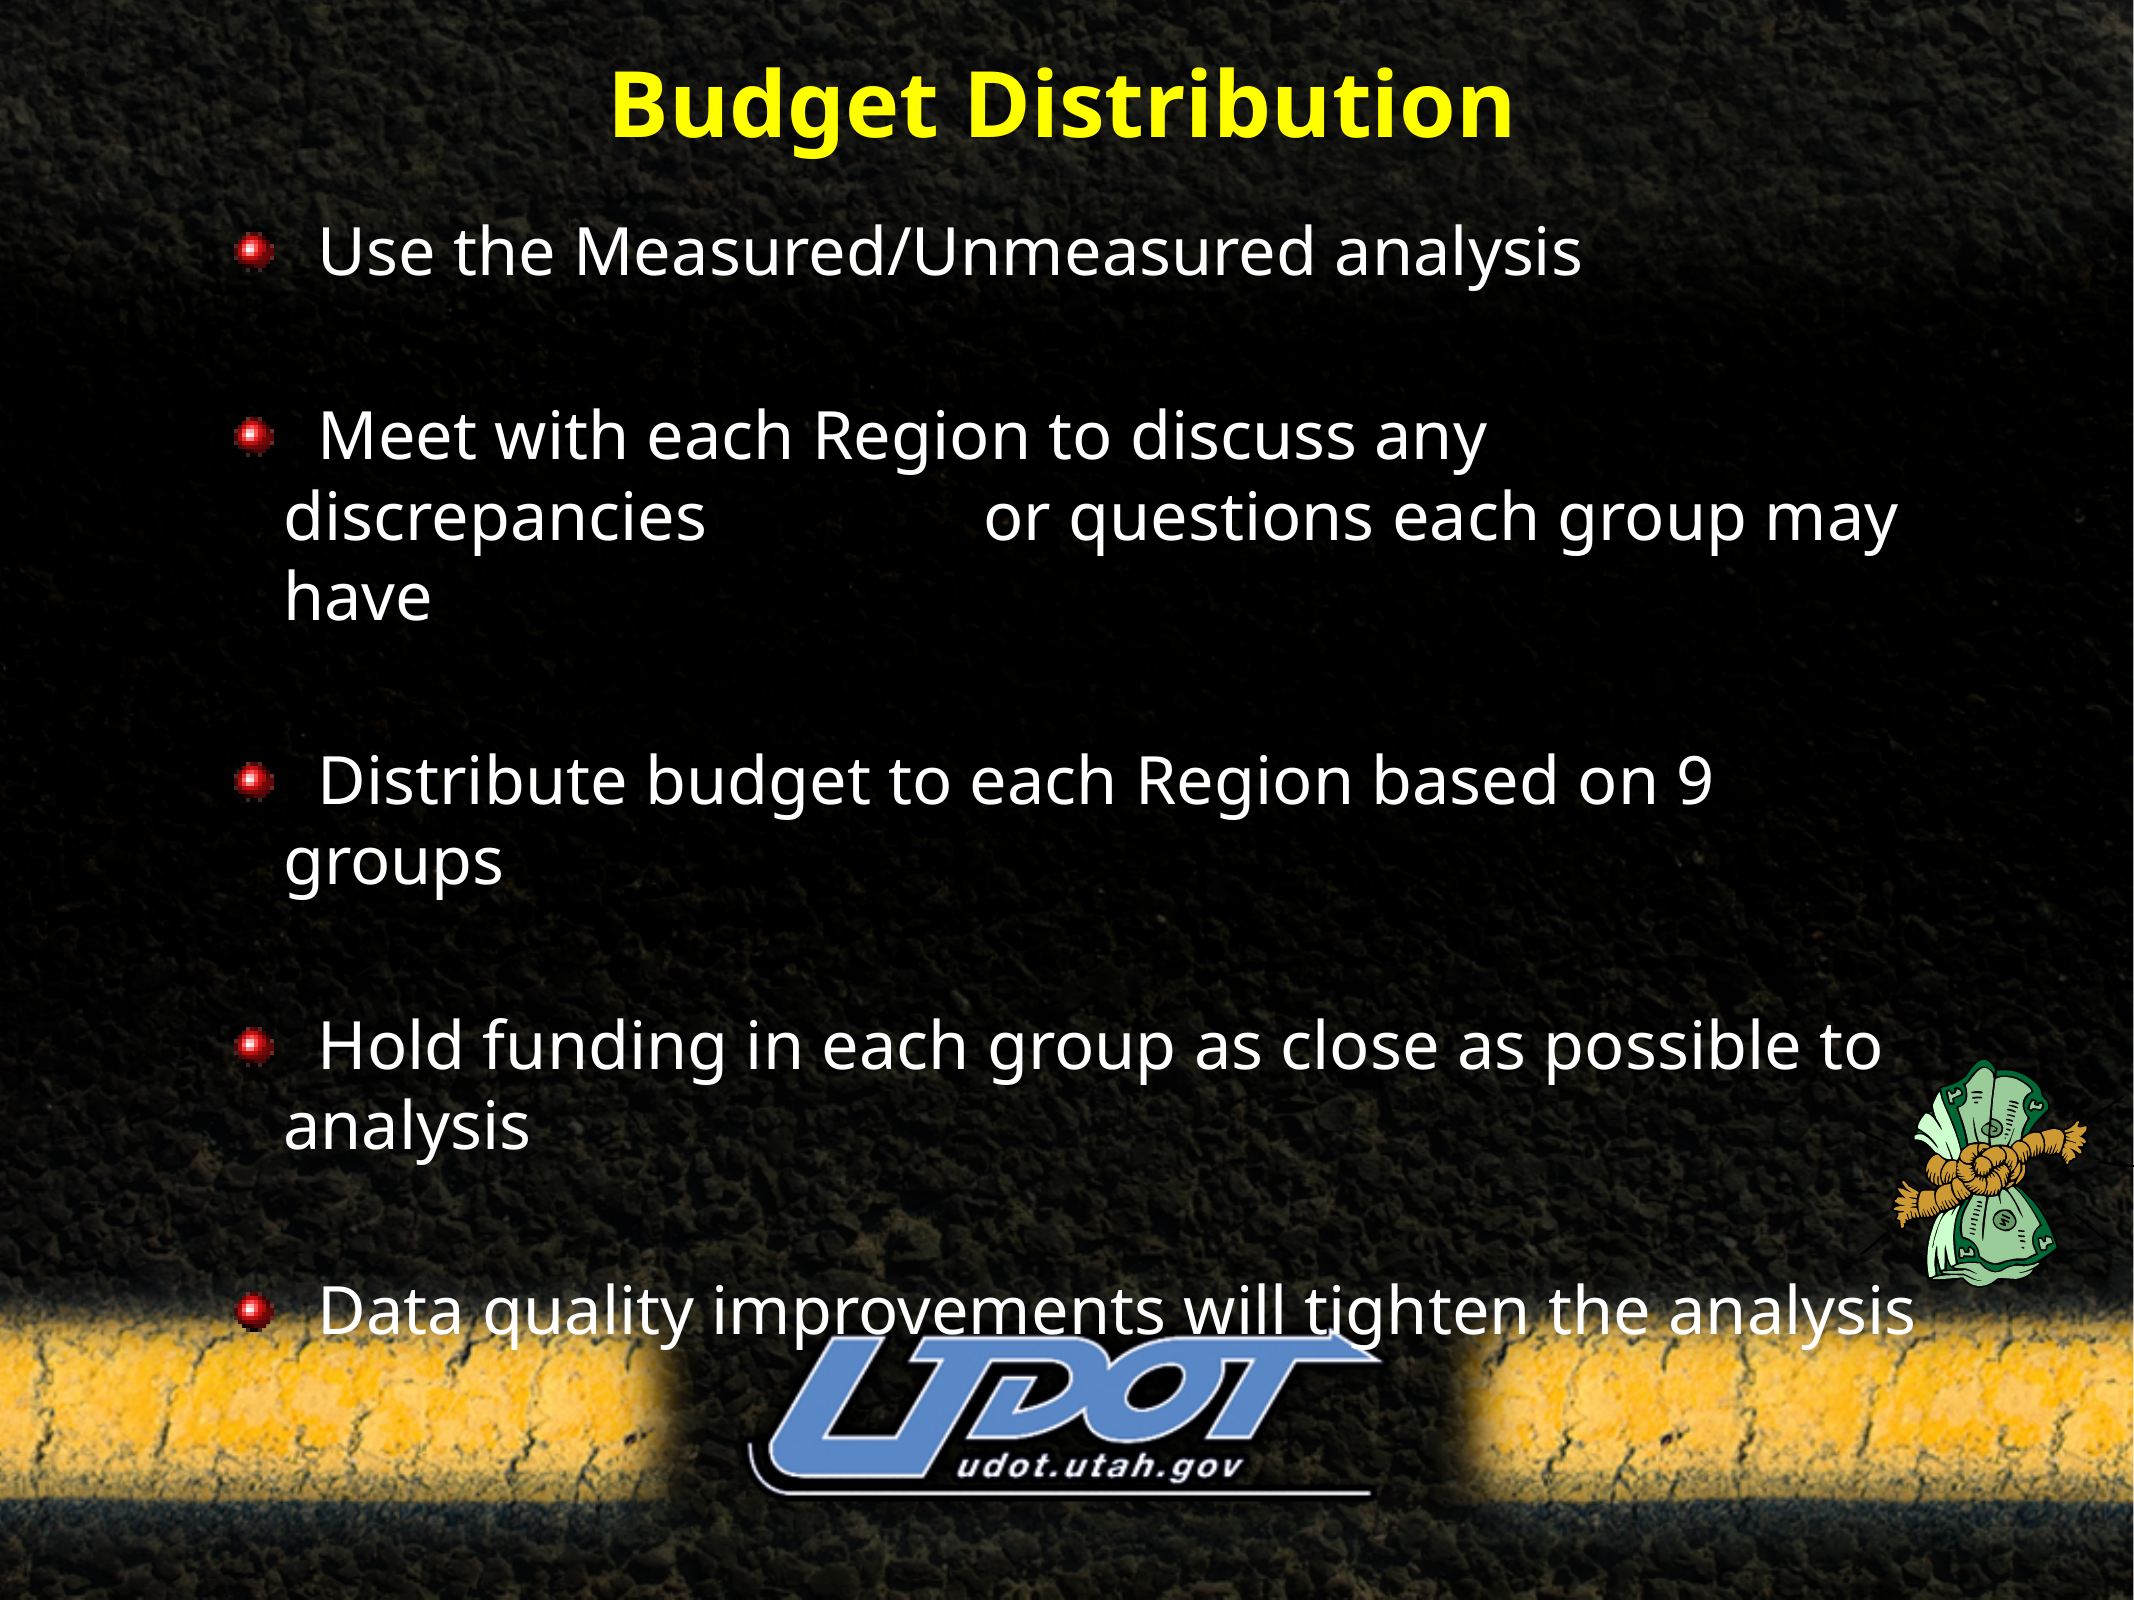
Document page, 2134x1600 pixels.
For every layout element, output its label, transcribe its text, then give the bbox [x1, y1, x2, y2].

title Budget Distribution [203, 36, 1922, 188]
picture [0, 0, 2134, 1600]
list Use the Measured/Unmeasured analysis Meet with each Region to discuss any discrepancies or questions each group may have Distribute budget to each Region based on 9 groups Hold funding in each group as close as possible to analysis Data quality improvements will tighten the analysis [218, 199, 1936, 1076]
